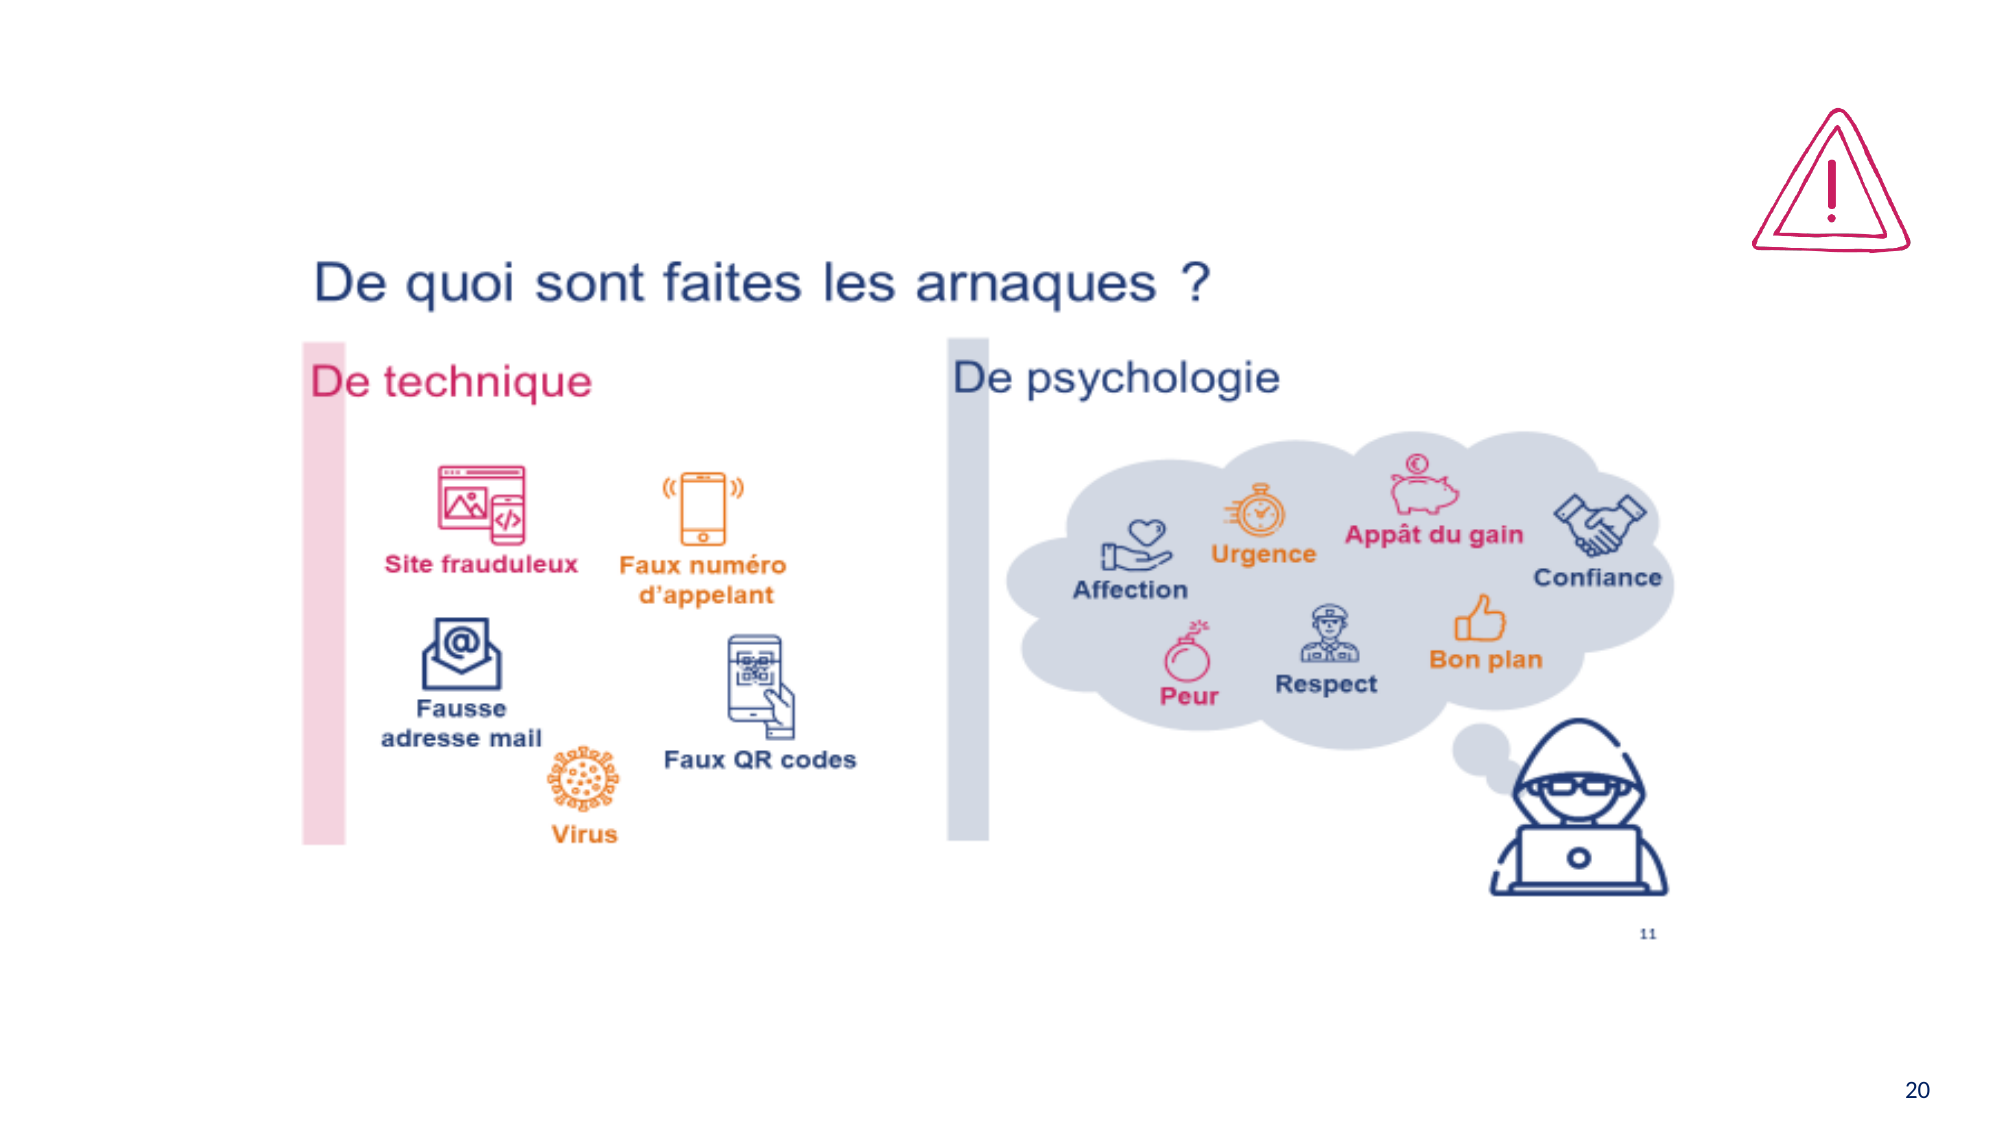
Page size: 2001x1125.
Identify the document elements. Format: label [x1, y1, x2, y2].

picture [280, 221, 1708, 958]
picture [1749, 98, 1913, 262]
